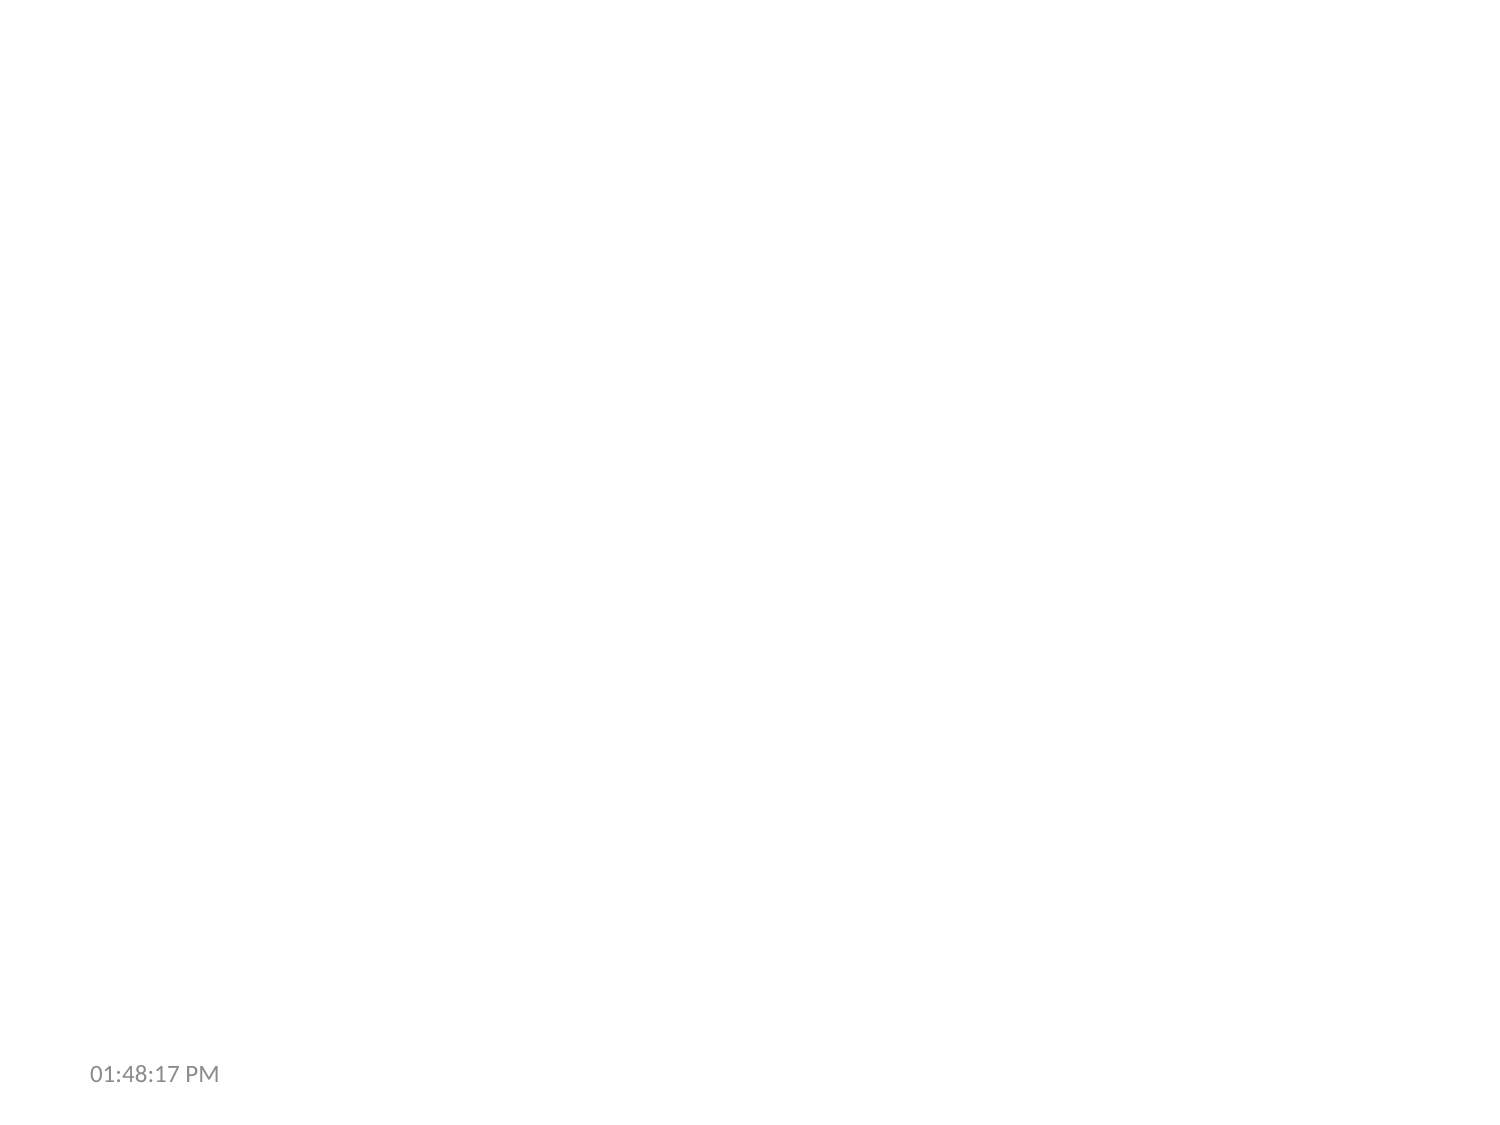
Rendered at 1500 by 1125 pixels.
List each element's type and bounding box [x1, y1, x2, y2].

slide_number [75, 1042, 425, 1103]
